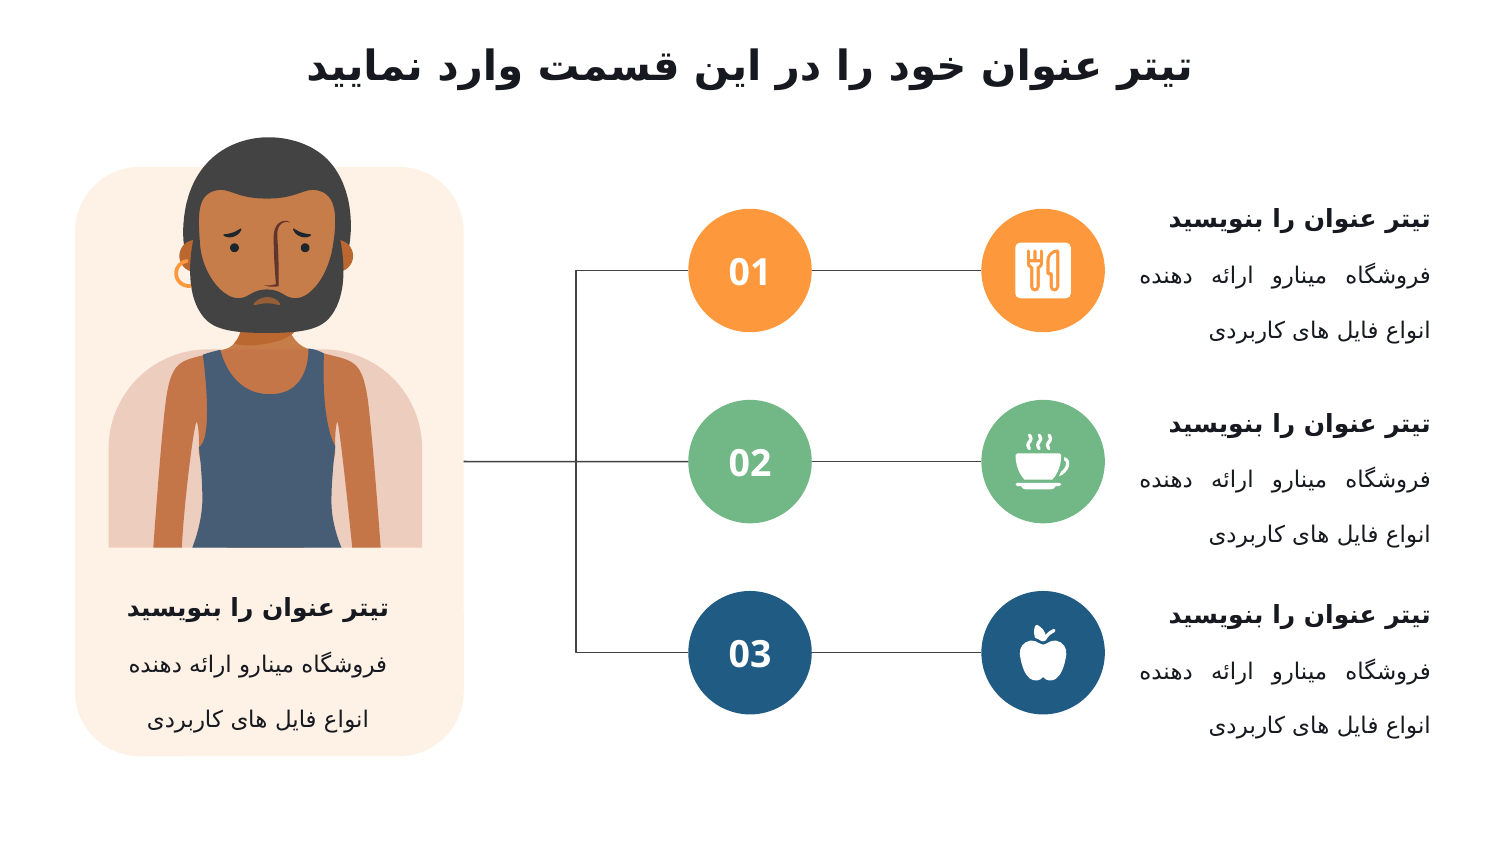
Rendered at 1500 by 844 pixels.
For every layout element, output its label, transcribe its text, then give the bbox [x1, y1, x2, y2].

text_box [108, 136, 423, 548]
text_box تیتر عنوان را بنویسید فروشگاه مینارو ارائه دهنده انواع فایل های کاربردی [1113, 561, 1446, 746]
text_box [1015, 433, 1071, 490]
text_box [1015, 242, 1072, 299]
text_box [74, 166, 1106, 757]
text_box تیتر عنوان را بنویسید فروشگاه مینارو ارائه دهنده انواع فایل های کاربردی [1113, 370, 1446, 555]
text_box تیتر عنوان خود را در این قسمت وارد نمایید [0, 6, 1500, 96]
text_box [1018, 624, 1068, 681]
text_box تیتر عنوان را بنویسید فروشگاه مینارو ارائه دهنده انواع فایل های کاربردی [1113, 165, 1446, 350]
